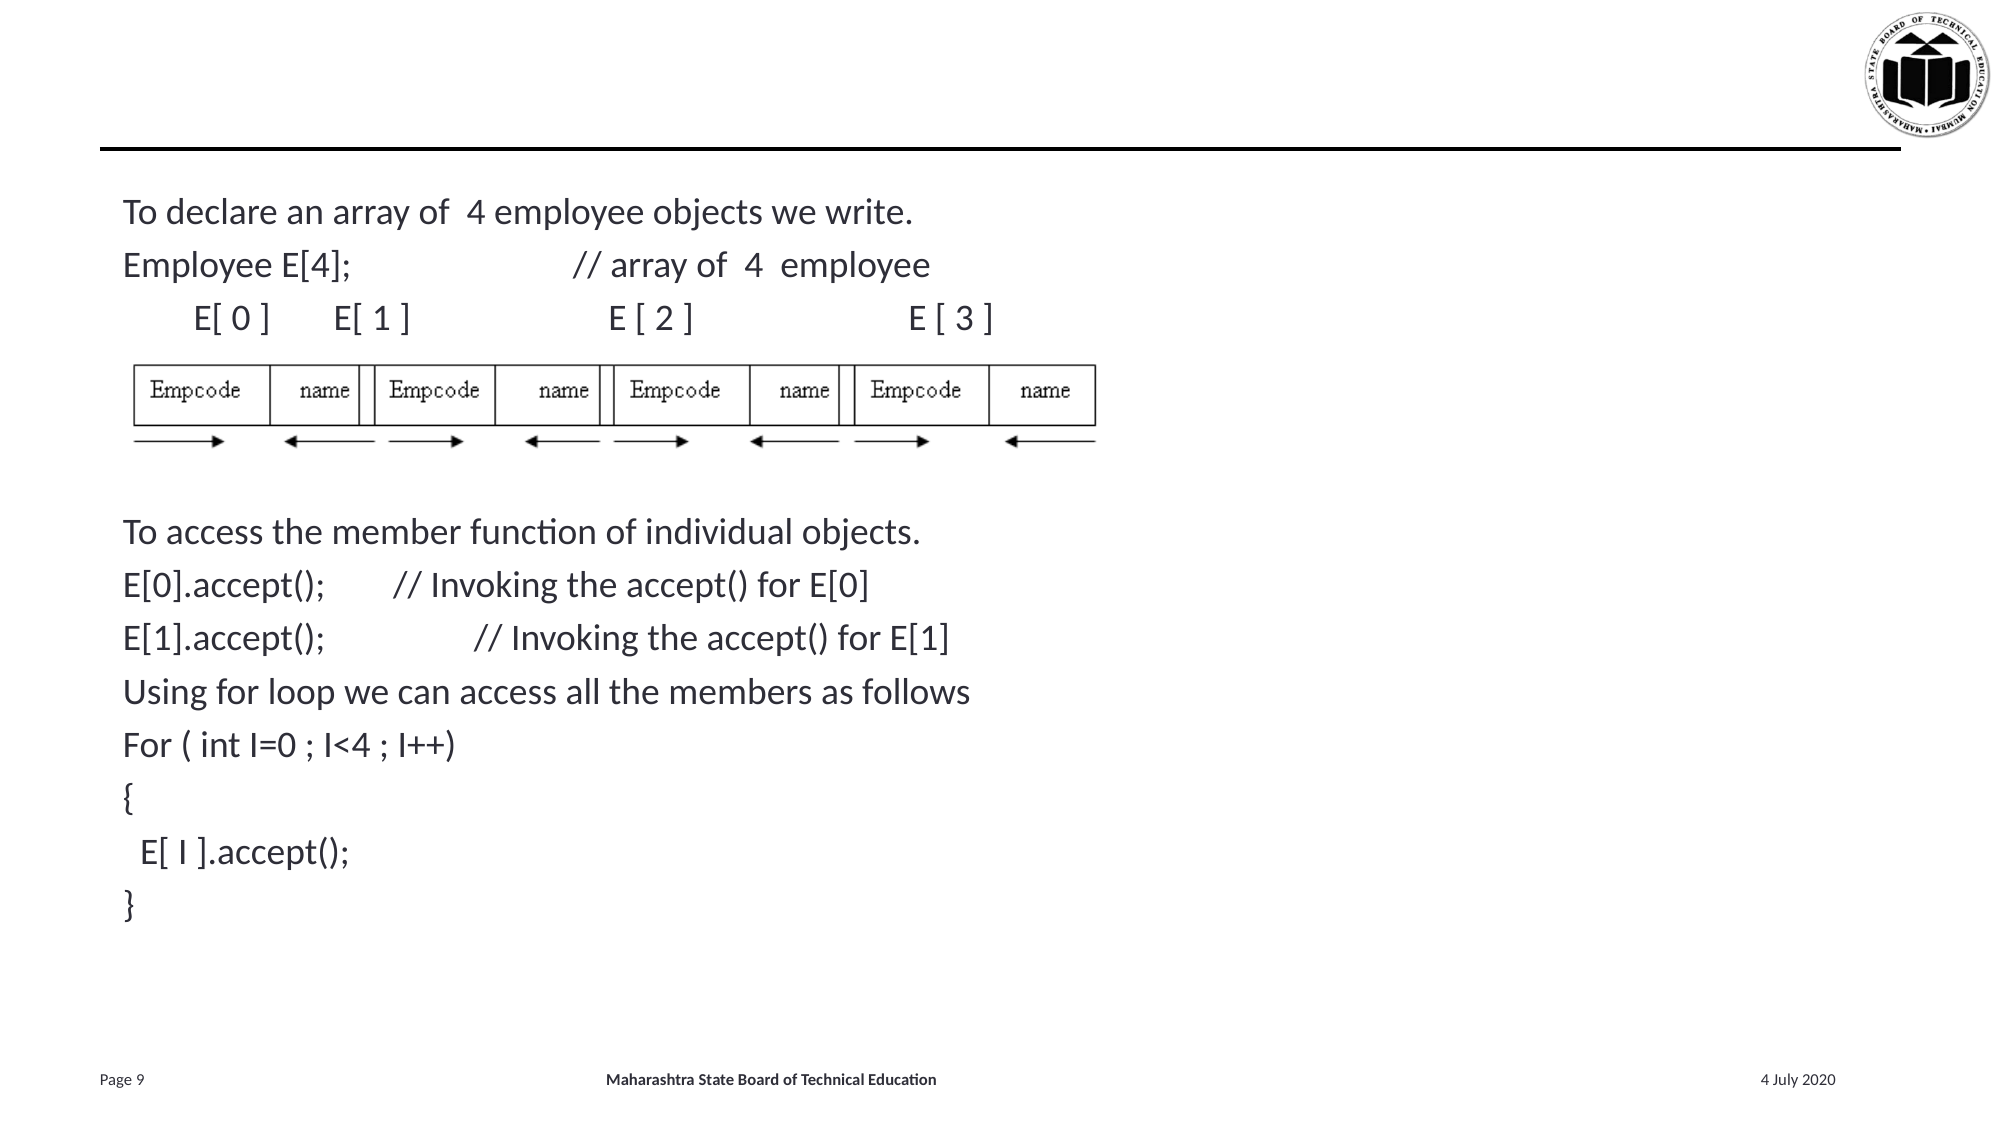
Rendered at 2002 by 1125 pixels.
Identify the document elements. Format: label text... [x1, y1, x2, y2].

list To declare an array of 4 employee objects we write. Employee E[4]; // array of 4 employee E[ 0 ] E[ 1 ] E [ 2 ] E [ 3 ] To access the member function of individual objects. E[0].accept(); // Invoking the accept() for E[0] E[1].accept(); // Invoking the accept() for E[1] Using for loop we can access all the members as follows For ( int I=0 ; I<4 ; I++) { E[ I ].accept(); } [100, 186, 1901, 999]
picture [132, 363, 1099, 452]
picture [1852, 0, 2001, 149]
